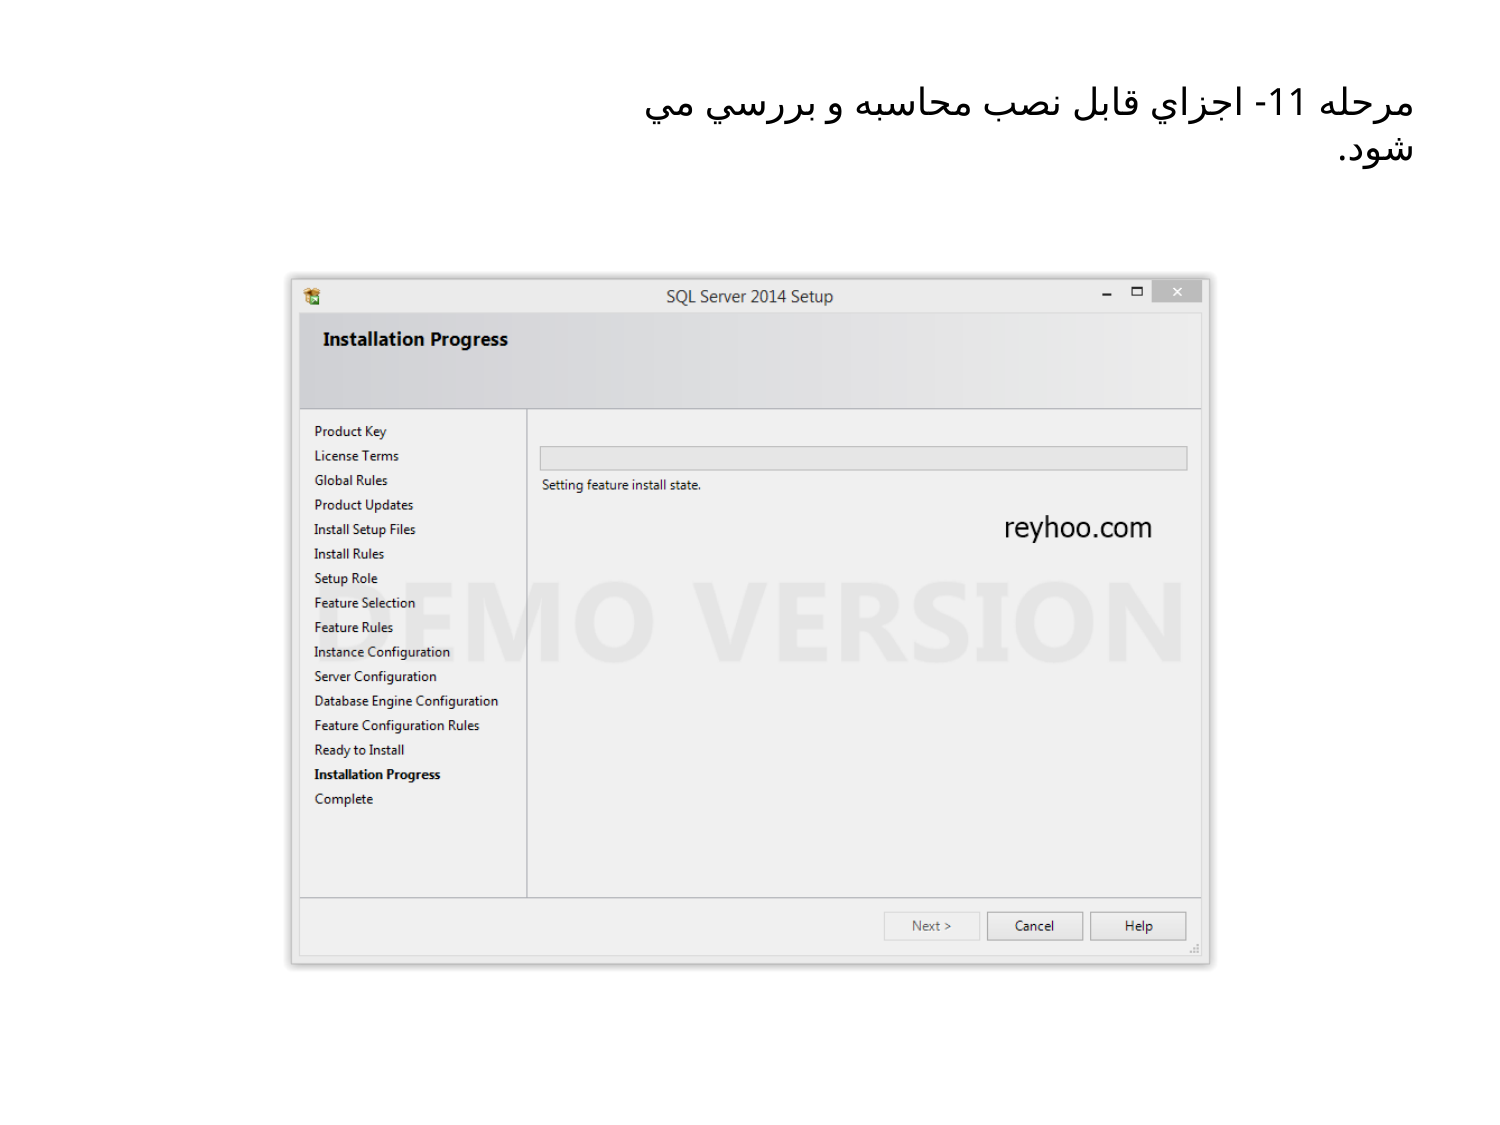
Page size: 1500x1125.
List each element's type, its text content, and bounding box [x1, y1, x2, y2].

text_box مرحله 11- اجزاي قابل نصب محاسبه و بررسي مي شود. [562, 70, 1430, 175]
picture [280, 269, 1219, 973]
